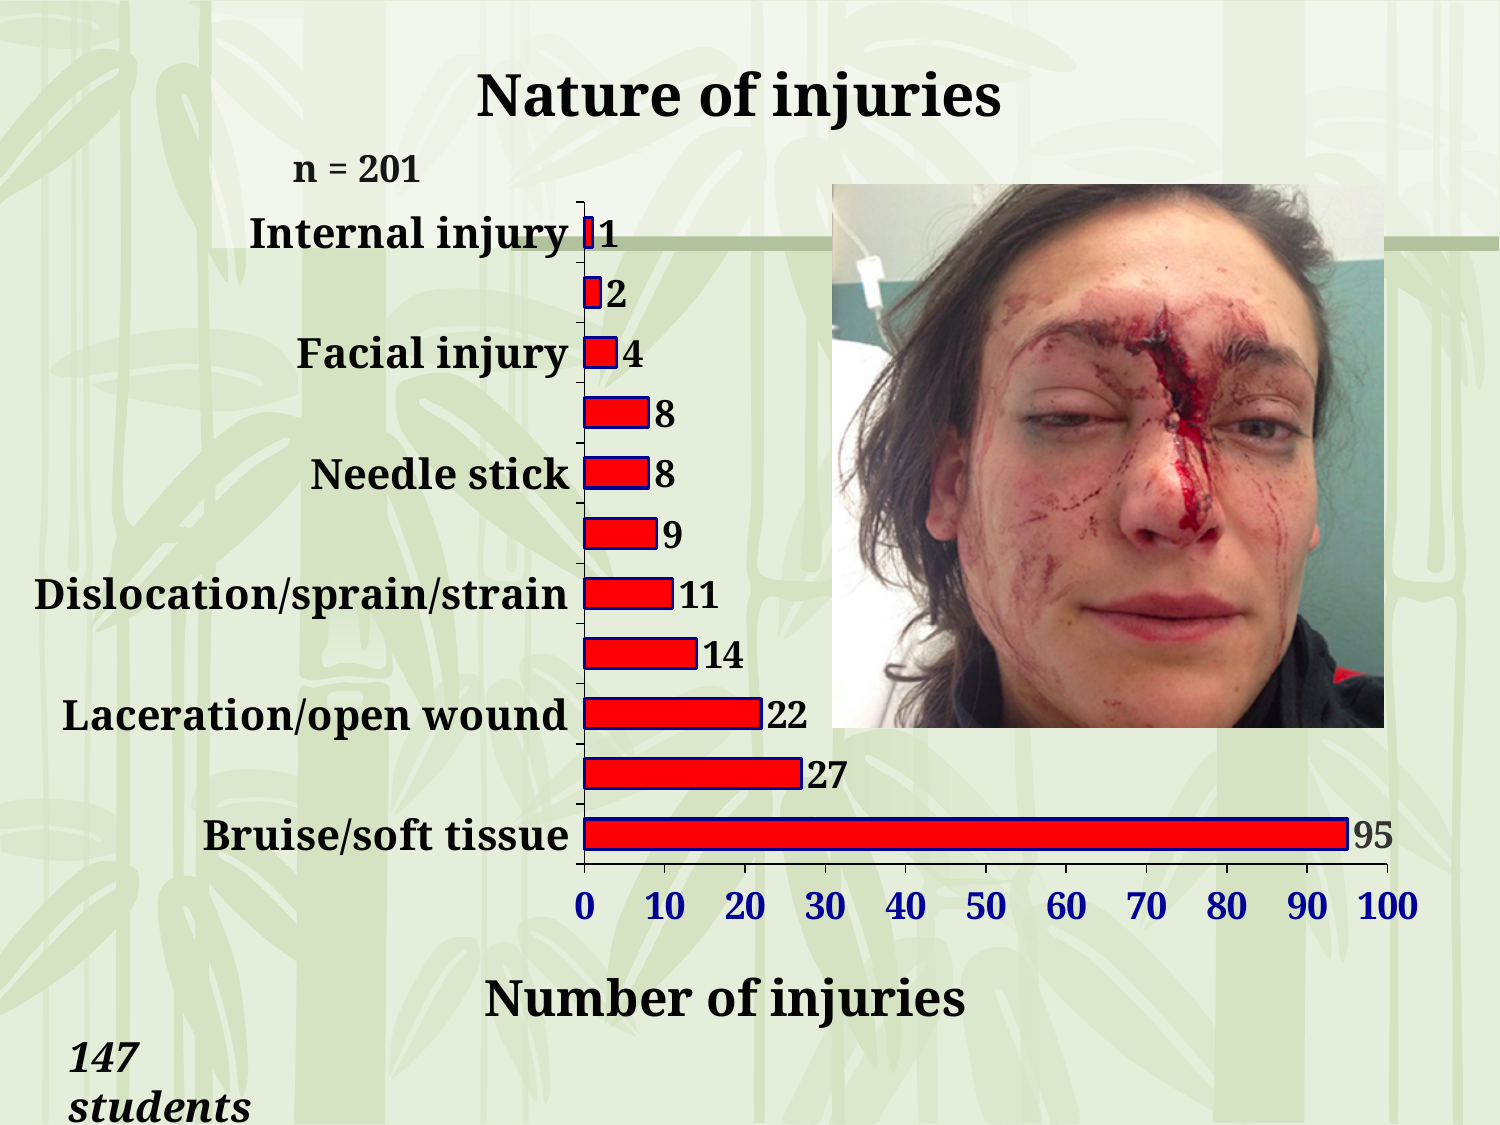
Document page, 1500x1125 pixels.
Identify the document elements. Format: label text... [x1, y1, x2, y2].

picture [832, 184, 1385, 729]
title Nature of injuries [64, 19, 1415, 167]
chart [4, 184, 1448, 1071]
text_box n = 201 [278, 137, 437, 182]
text_box 147 students [53, 1079, 337, 1125]
